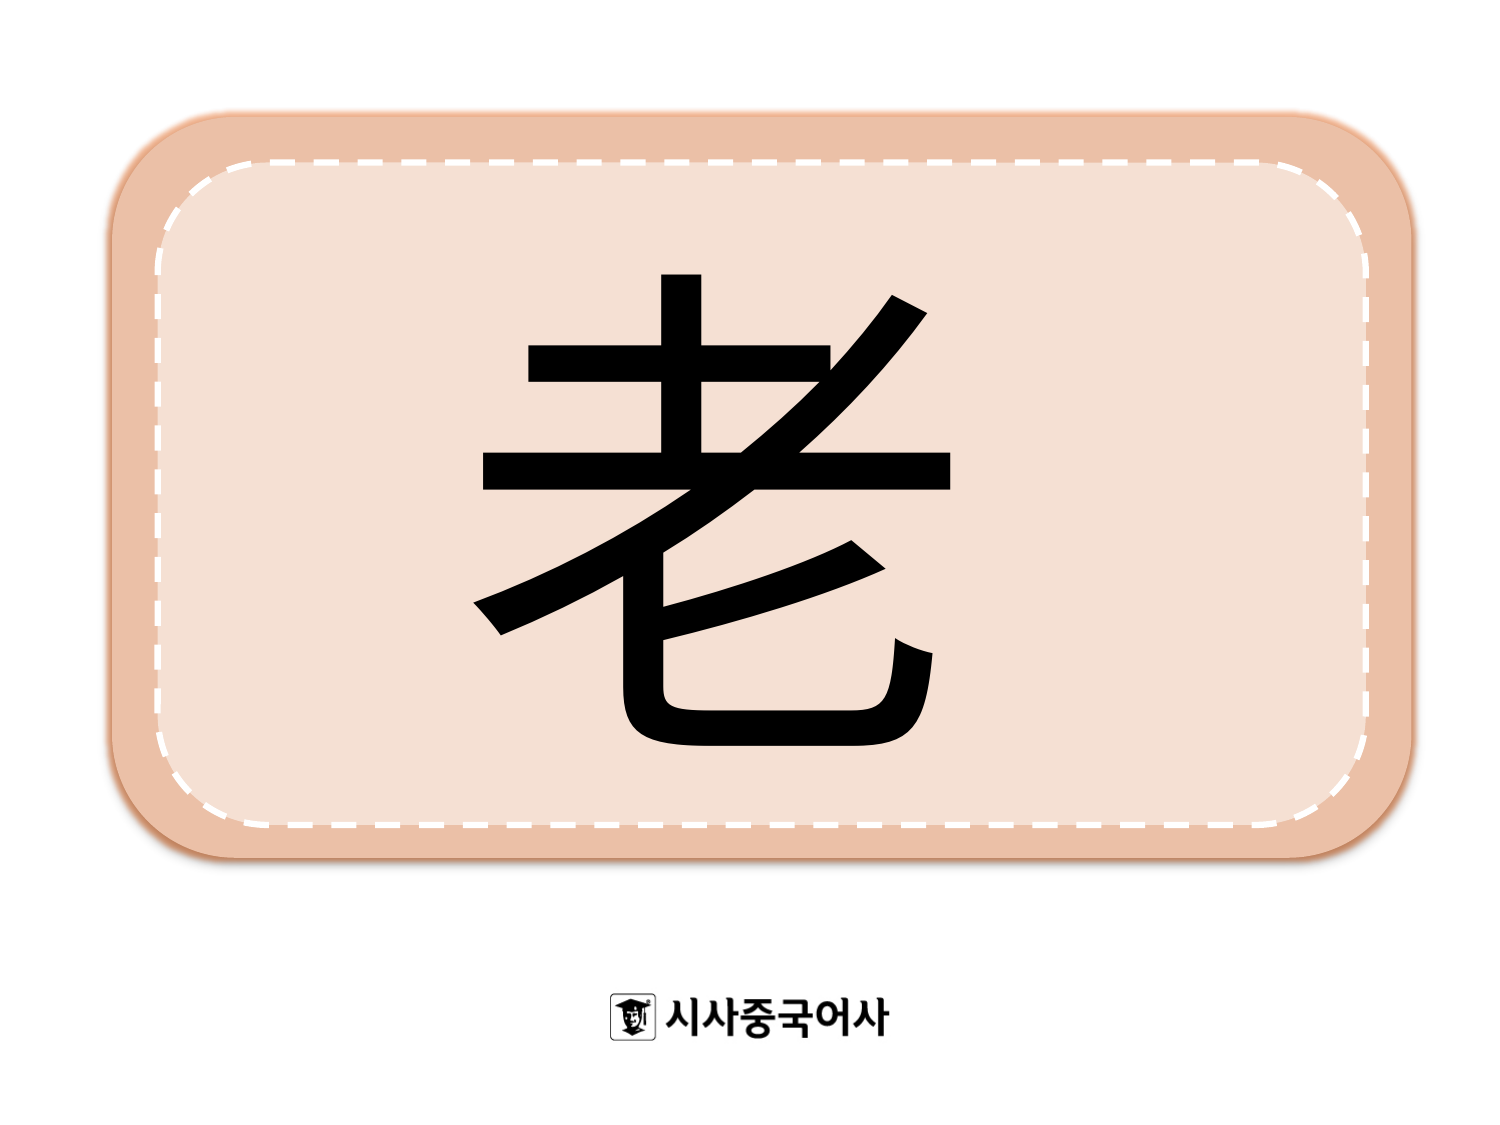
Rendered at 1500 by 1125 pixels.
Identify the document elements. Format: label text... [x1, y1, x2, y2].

text_box 老 [171, 172, 1380, 836]
text_box [162, 160, 1371, 824]
picture [602, 987, 898, 1047]
